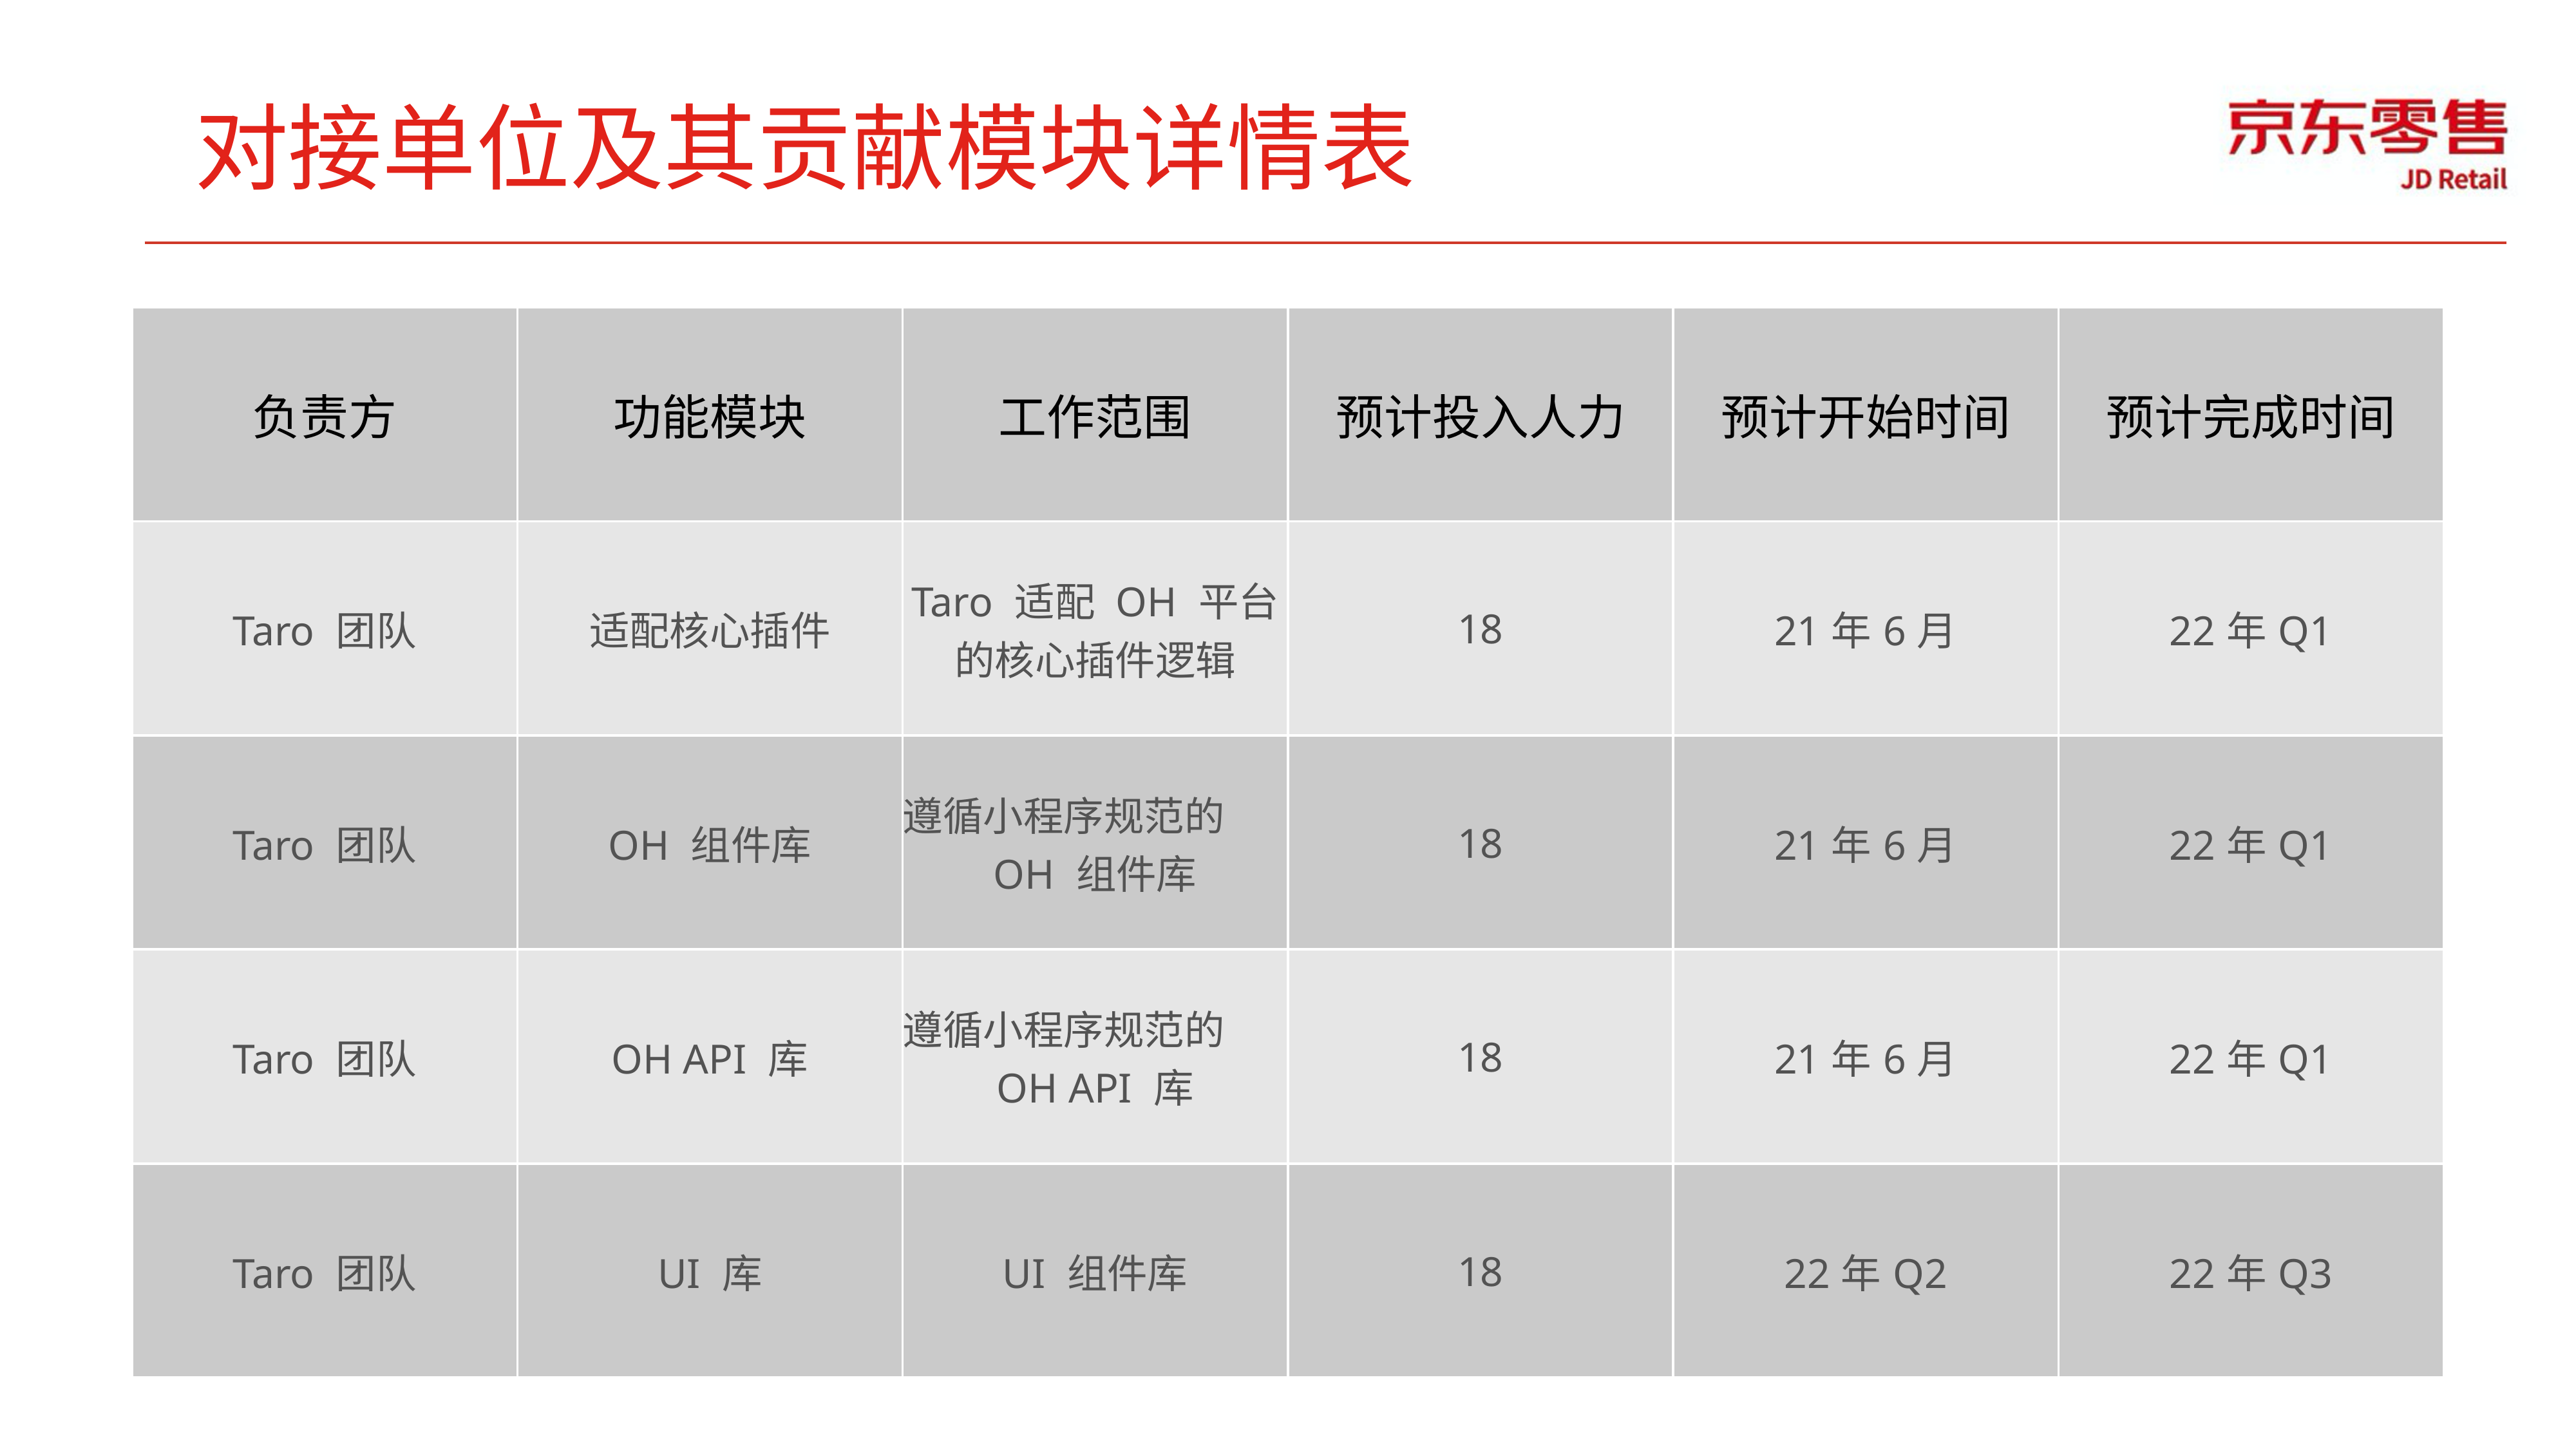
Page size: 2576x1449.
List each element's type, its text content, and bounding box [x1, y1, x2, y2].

table_cell UI 库 [518, 1165, 902, 1376]
table_cell 18 [1289, 1165, 1672, 1376]
table_cell OH 组件库 [518, 737, 902, 948]
list 对接单位及其贡献模块详情表 [184, 71, 2123, 219]
table_cell 22年Q1 [2060, 737, 2443, 948]
table_cell 21年6月 [1674, 522, 2058, 734]
table_cell UI 组件库 [904, 1165, 1287, 1376]
table_header 预计投入人力 [1289, 308, 1672, 520]
table_cell 遵循小程序规范的 OH 组件库 [904, 737, 1287, 948]
table_header 预计开始时间 [1674, 308, 2058, 520]
table_cell 18 [1289, 951, 1672, 1162]
table_cell 22年Q1 [2060, 522, 2443, 734]
table_cell Taro 团队 [133, 951, 516, 1162]
table_cell 22年Q2 [1674, 1165, 2058, 1376]
table_cell 22年Q1 [2060, 951, 2443, 1162]
table_cell 适配核心插件 [518, 522, 902, 734]
table_cell OH API 库 [518, 951, 902, 1162]
table_cell Taro 团队 [133, 737, 516, 948]
table_header 功能模块 [518, 308, 902, 520]
table_cell Taro 适配 OH 平台的核心插件逻辑 [904, 522, 1287, 734]
table_cell 18 [1289, 522, 1672, 734]
table_header 负责方 [133, 308, 516, 520]
table_cell Taro 团队 [133, 1165, 516, 1376]
table_cell 22年Q3 [2060, 1165, 2443, 1376]
table_header 预计完成时间 [2060, 308, 2443, 520]
table_header 工作范围 [904, 308, 1287, 520]
table_cell 21年6月 [1674, 951, 2058, 1162]
table_cell Taro 团队 [133, 522, 516, 734]
table_cell 遵循小程序规范的 OH API 库 [904, 951, 1287, 1162]
table_cell 18 [1289, 737, 1672, 948]
picture [2213, 80, 2526, 205]
table_cell 21年6月 [1674, 737, 2058, 948]
